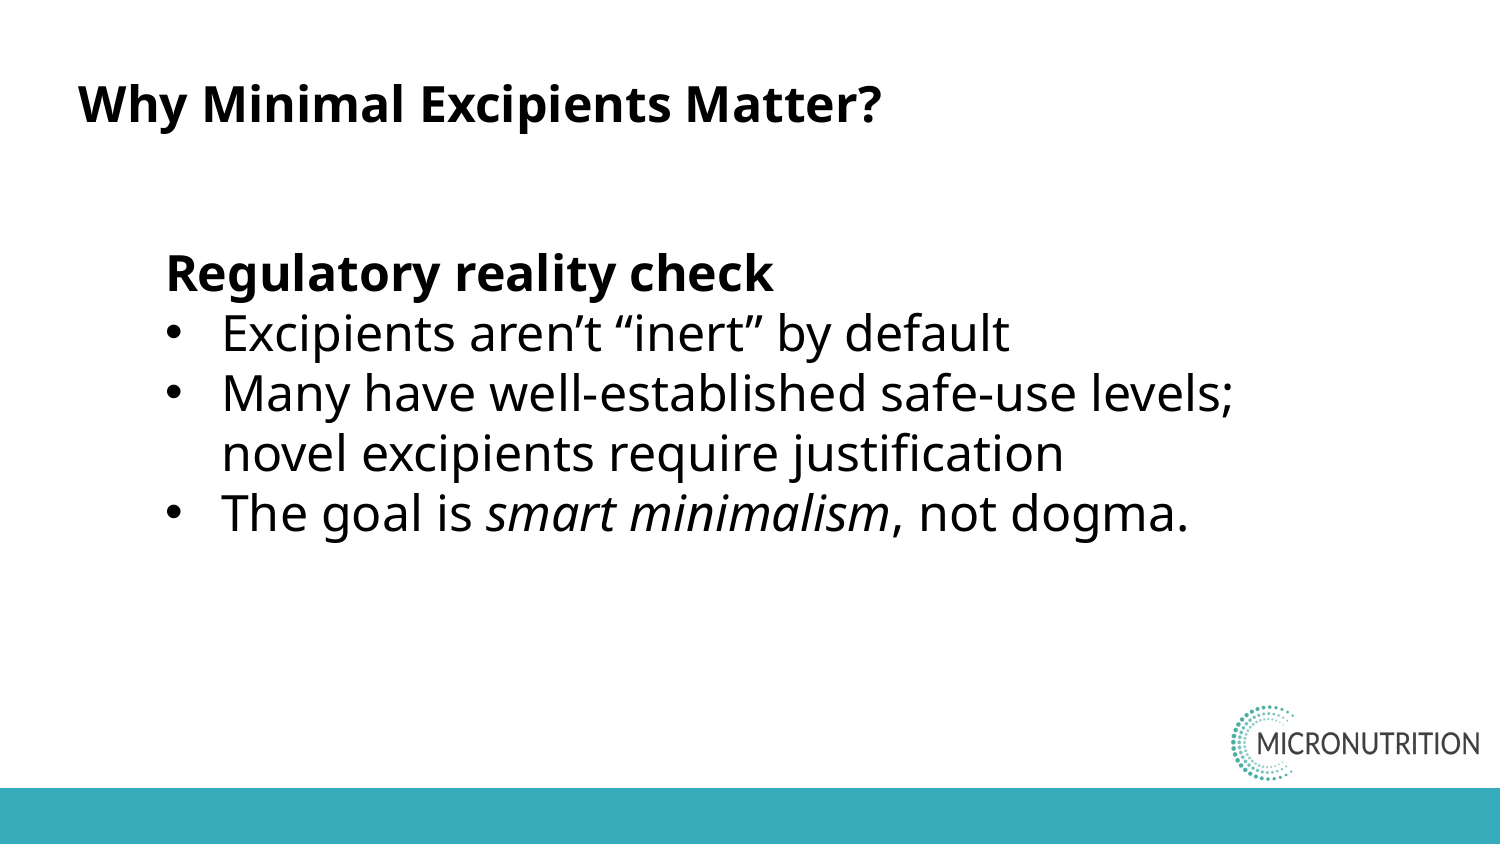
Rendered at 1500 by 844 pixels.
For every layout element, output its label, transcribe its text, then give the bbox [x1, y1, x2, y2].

text_box [0, 787, 1500, 844]
picture [1228, 698, 1480, 789]
text_box Regulatory reality check Excipients aren’t “inert” by default Many have well-established safe-use levels; novel excipients require justification The goal is smart minimalism, not dogma. [149, 234, 1350, 550]
text_box Why Minimal Excipients Matter? [64, 57, 1465, 151]
